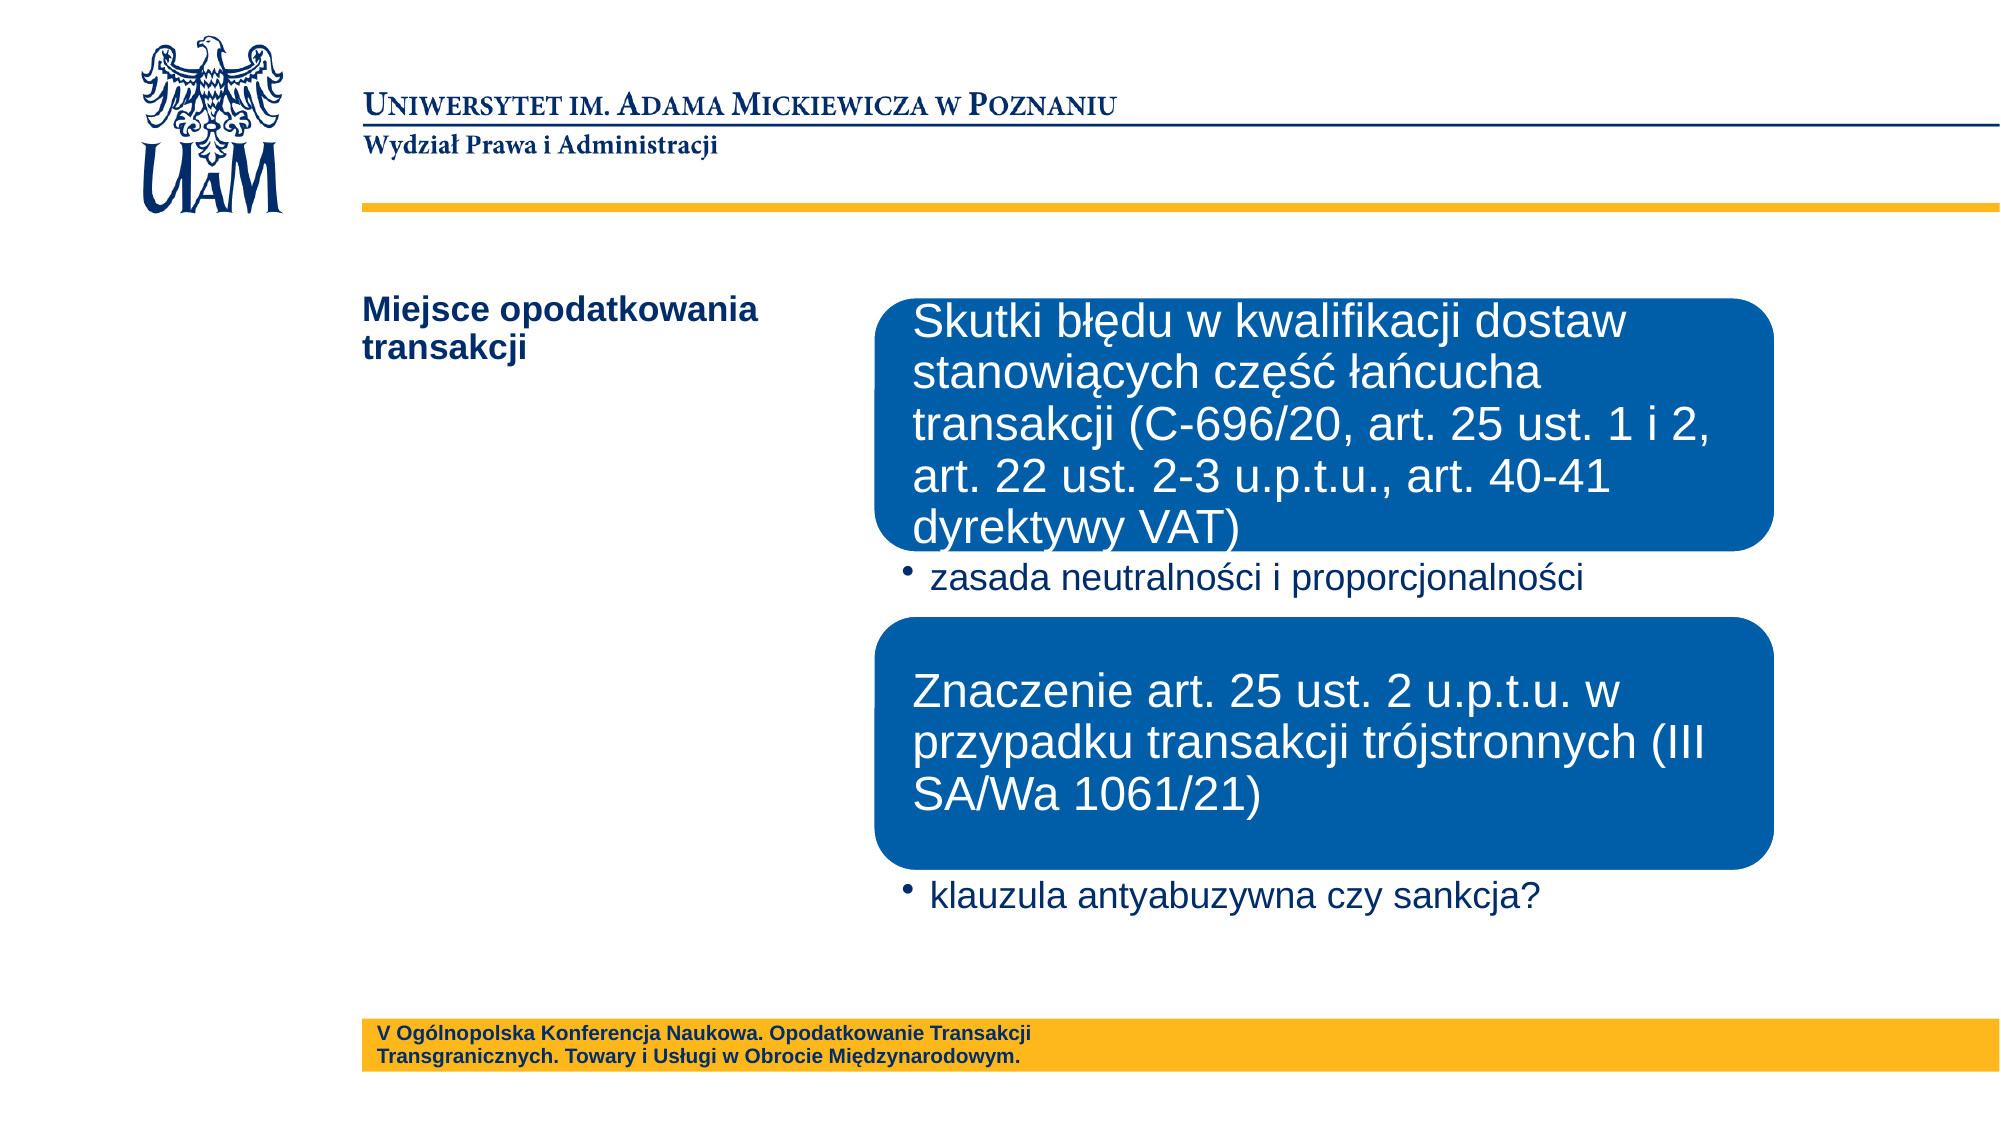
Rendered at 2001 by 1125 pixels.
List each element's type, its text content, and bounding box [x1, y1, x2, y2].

title Miejsce opodatkowania transakcji [362, 290, 794, 400]
footer V Ogólnopolska Konferencja Naukowa. Opodatkowanie Transakcji Transgranicznych. Towary i Usługi w Obrocie Międzynarodowym. [362, 1018, 1038, 1072]
picture [0, 0, 2000, 249]
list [872, 290, 1776, 941]
